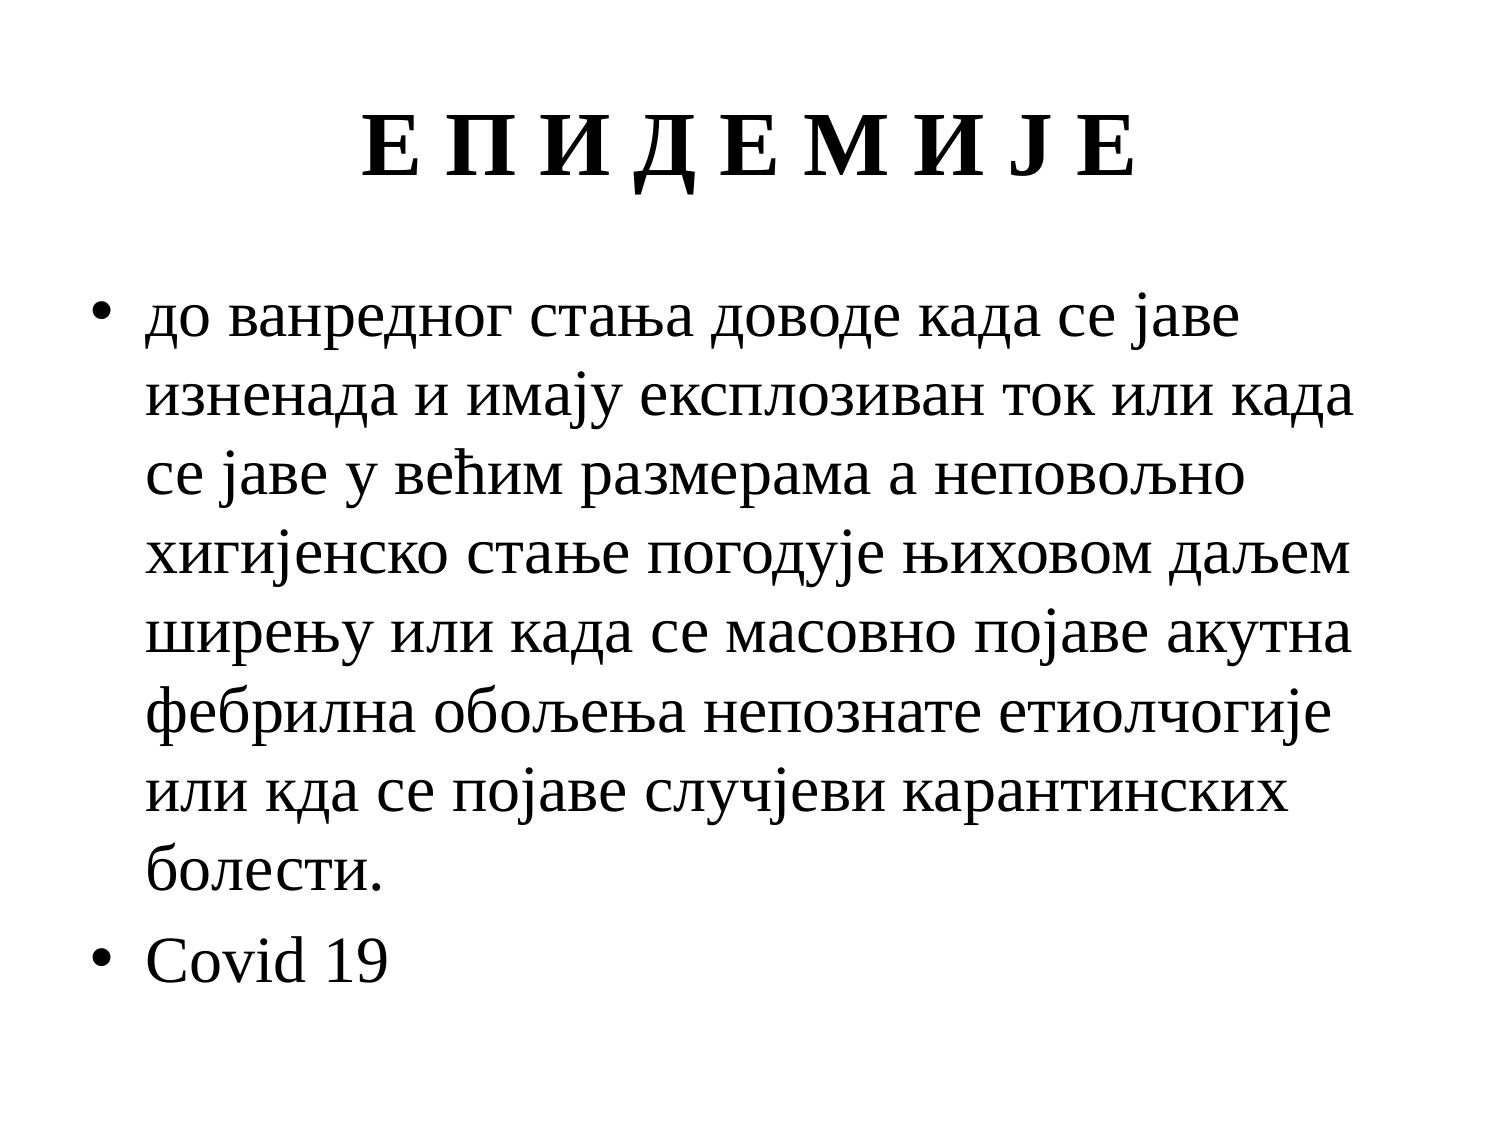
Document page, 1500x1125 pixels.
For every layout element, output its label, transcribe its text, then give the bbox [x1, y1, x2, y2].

list до ванредног стања доводе када се јаве изненада и имају експлозиван ток или када се јаве у већим размерама а неповољно хигијенско стање погодује њиховом даљем ширењу или када се масовно појаве акутна фебрилна обољења непознате етиолчогије или кда се појаве случјеви карантинских болести. Covid 19 [75, 262, 1425, 1005]
title Е П И Д Е М И Ј Е [75, 45, 1425, 233]
